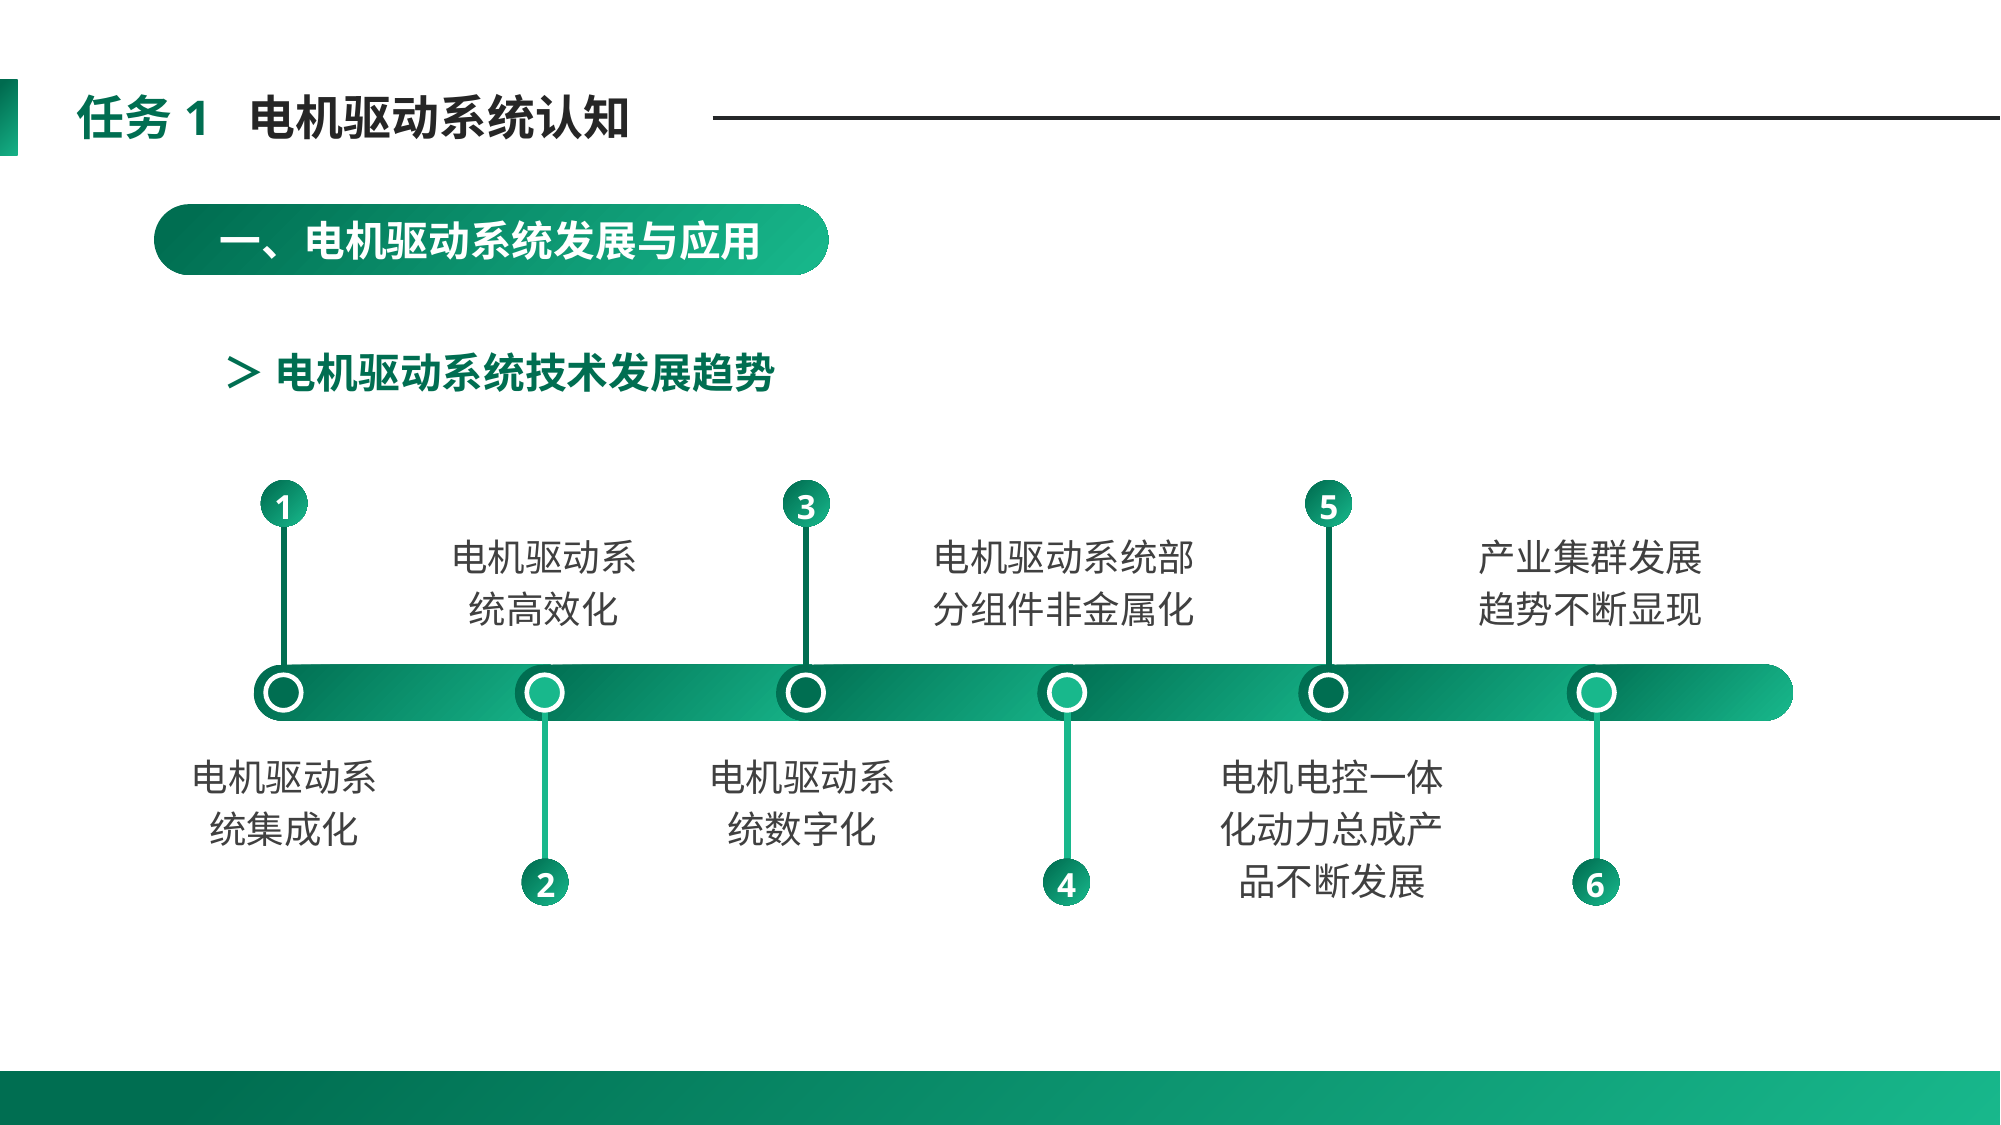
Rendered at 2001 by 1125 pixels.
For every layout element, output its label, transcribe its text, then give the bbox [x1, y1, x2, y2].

text_box [513, 663, 798, 722]
text_box [1297, 663, 1590, 722]
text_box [1578, 674, 1615, 861]
text_box [252, 663, 538, 722]
text_box 1 [248, 473, 319, 526]
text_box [1310, 523, 1347, 711]
text_box [1036, 663, 1320, 722]
text_box [1565, 663, 1795, 722]
text_box 任务1 电机驱动系统认知 [61, 80, 1111, 153]
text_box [787, 523, 824, 711]
text_box 电机驱动系统集成化 [176, 746, 393, 851]
text_box 6 [1560, 851, 1631, 904]
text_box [526, 674, 563, 861]
text_box 4 [1031, 851, 1102, 904]
text_box 一、电机驱动系统发展与应用 [154, 204, 829, 275]
text_box [775, 663, 1060, 722]
text_box 5 [1293, 474, 1364, 527]
text_box 2 [510, 851, 581, 904]
text_box 电机驱动系统数字化 [694, 746, 911, 851]
text_box 电机驱动系统部分组件非金属化 [931, 527, 1197, 632]
text_box 产业集群发展趋势不断显现 [1464, 527, 1717, 632]
text_box 电机驱动系统高效化 [435, 527, 652, 632]
text_box [264, 673, 303, 712]
text_box ＞ 电机驱动系统技术发展趋势 [208, 339, 810, 405]
text_box 3 [771, 474, 842, 527]
text_box 电机电控一体化动力总成产品不断发展 [1209, 746, 1455, 904]
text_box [1049, 674, 1085, 861]
